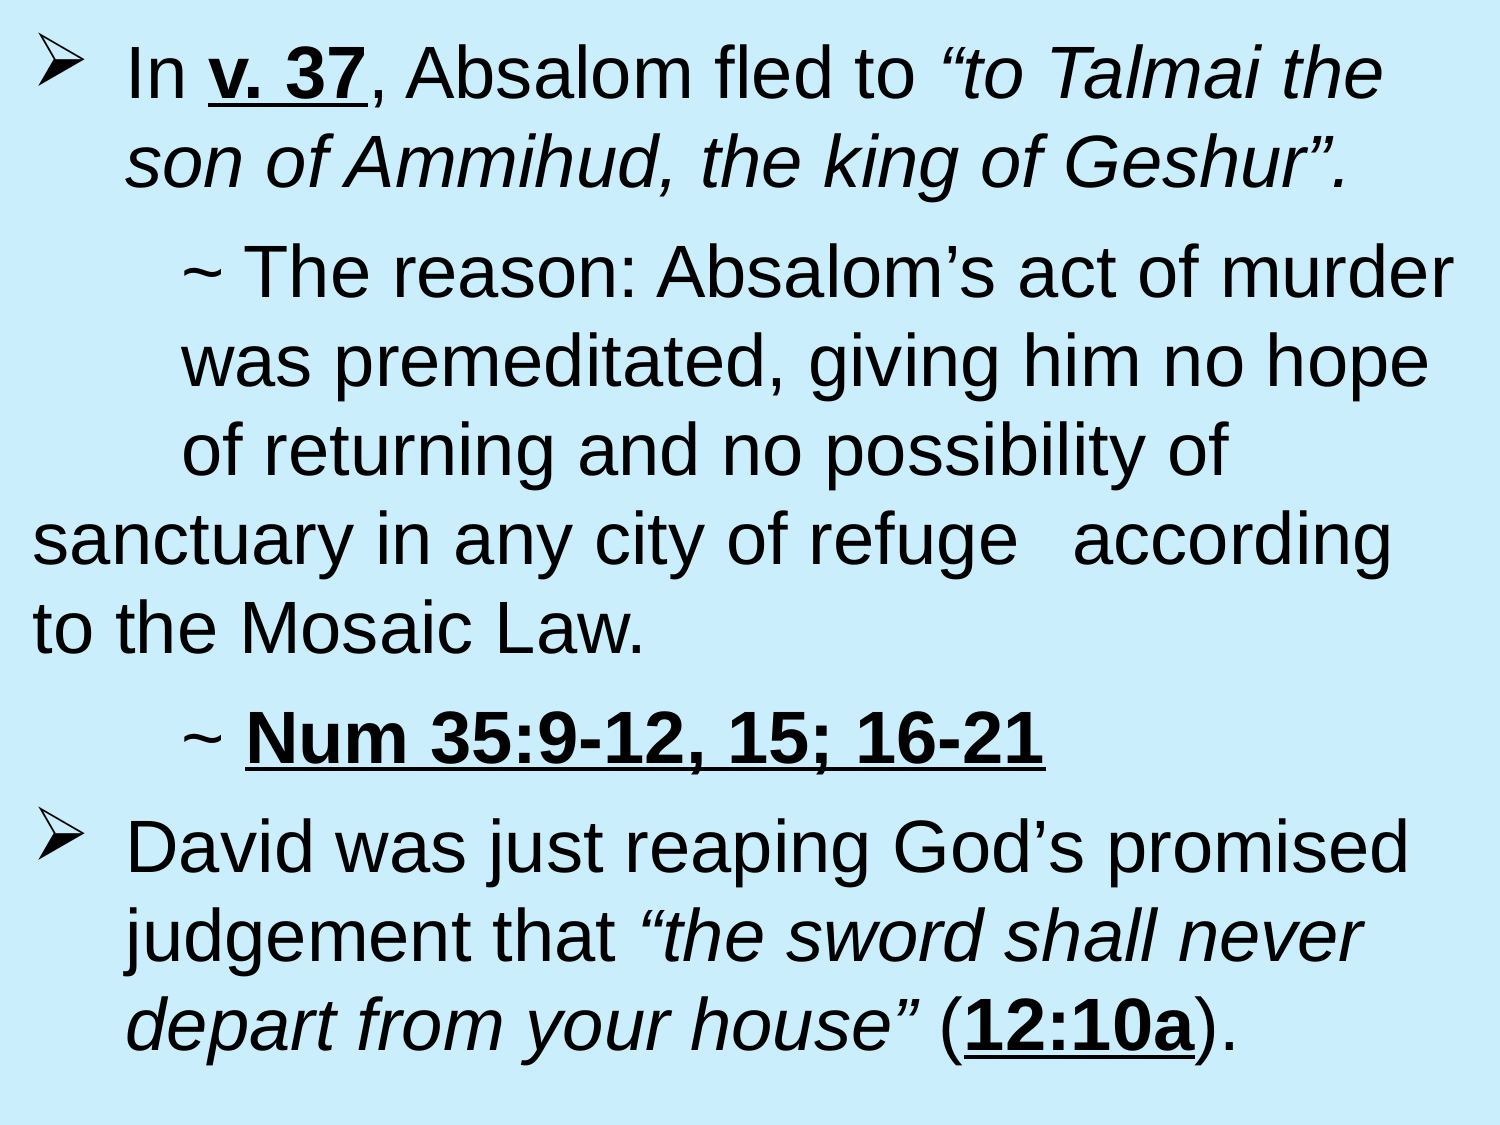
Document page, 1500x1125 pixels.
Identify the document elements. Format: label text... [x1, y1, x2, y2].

subtitle In v. 37, Absalom fled to “to Talmai the son of Ammihud, the king of Geshur”. ~ The reason: Absalom’s act of murder was premeditated, giving him no hope of returning and no possibility of sanctuary in any city of refuge according to the Mosaic Law. ~ Num 35:9-12, 15; 16-21 David was just reaping God’s promised judgement that “the sword shall never depart from your house” (12:10a). [17, 16, 1483, 1109]
